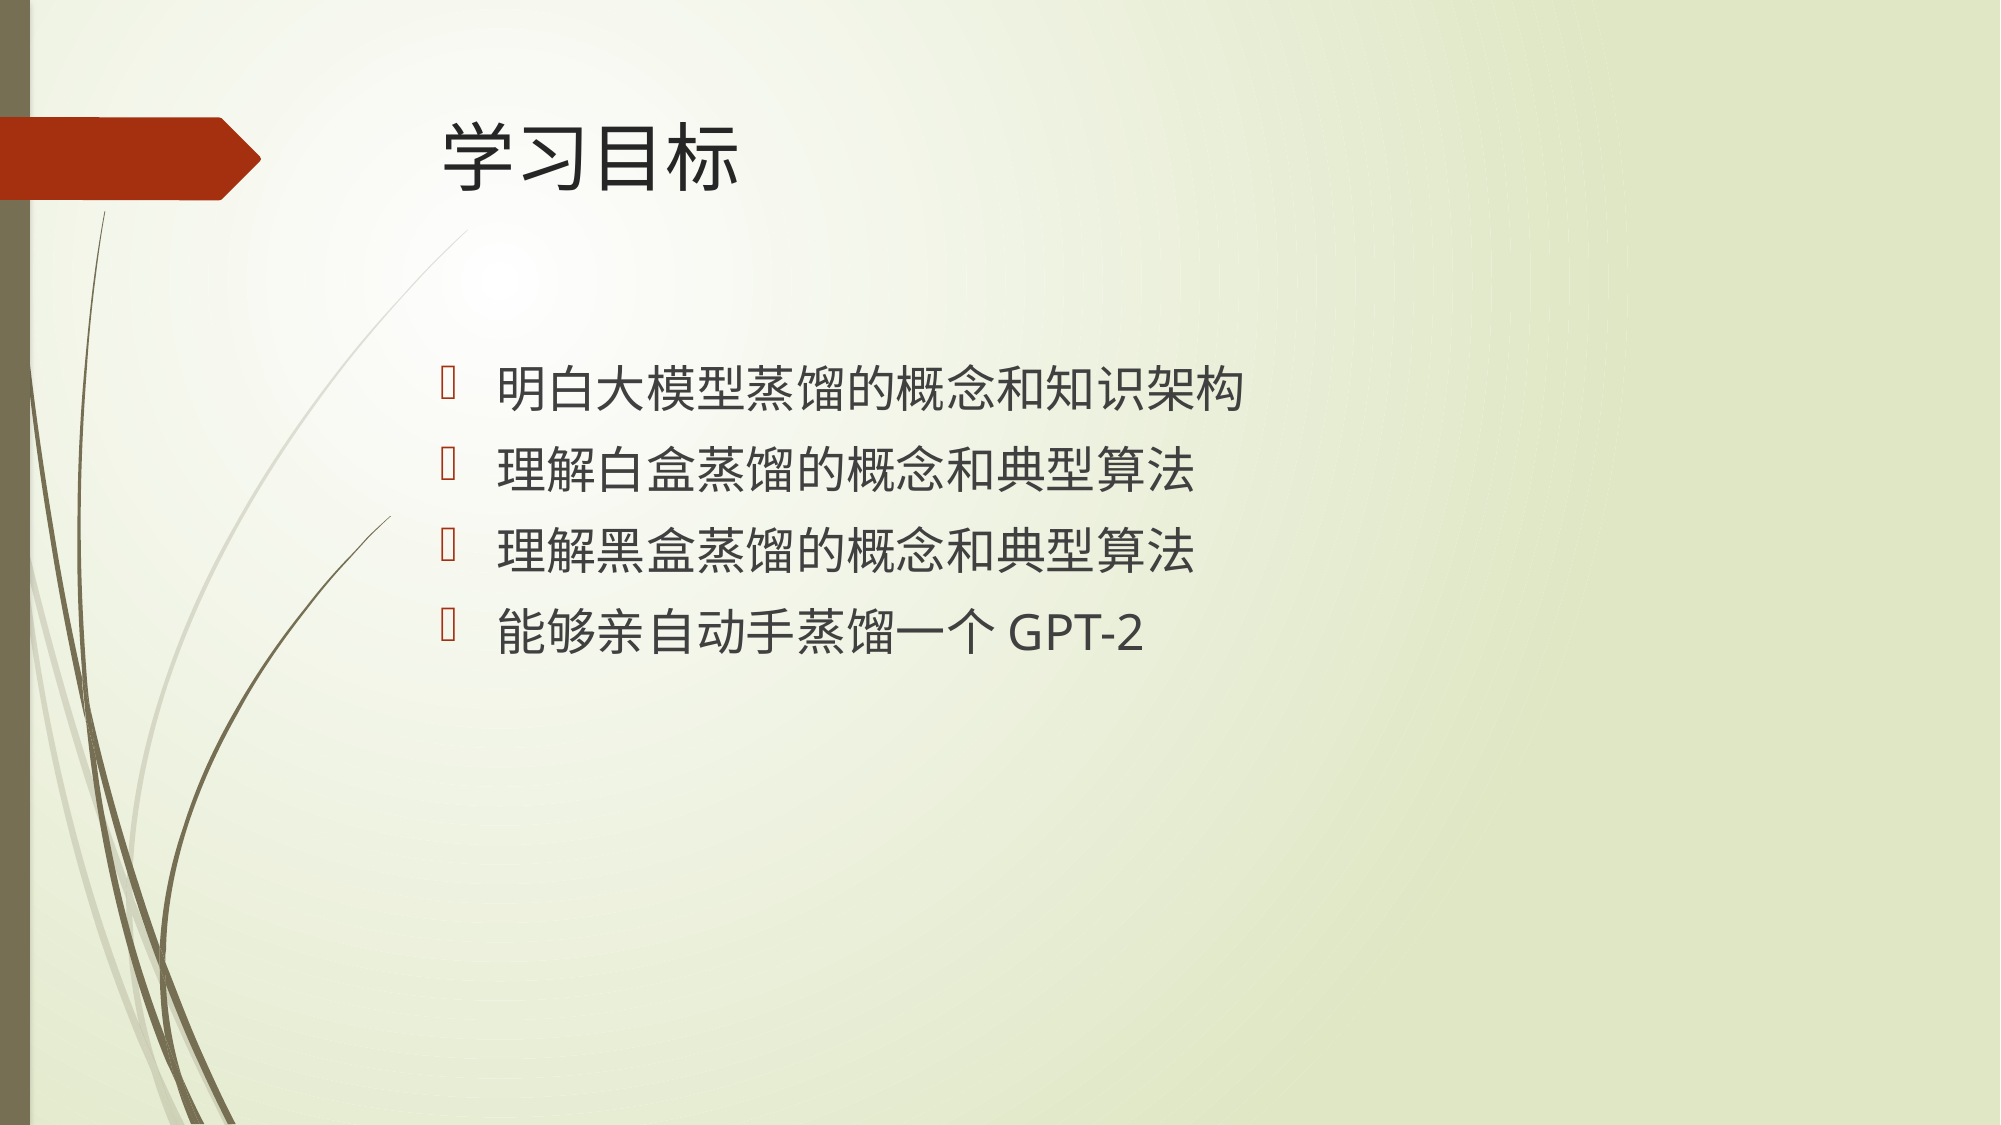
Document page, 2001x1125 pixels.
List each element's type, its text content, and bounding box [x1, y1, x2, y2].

list 明白大模型蒸馏的概念和知识架构 理解白盒蒸馏的概念和典型算法 理解黑盒蒸馏的概念和典型算法 能够亲自动手蒸馏一个GPT-2 [424, 350, 1888, 970]
title 学习目标 [425, 102, 1888, 313]
